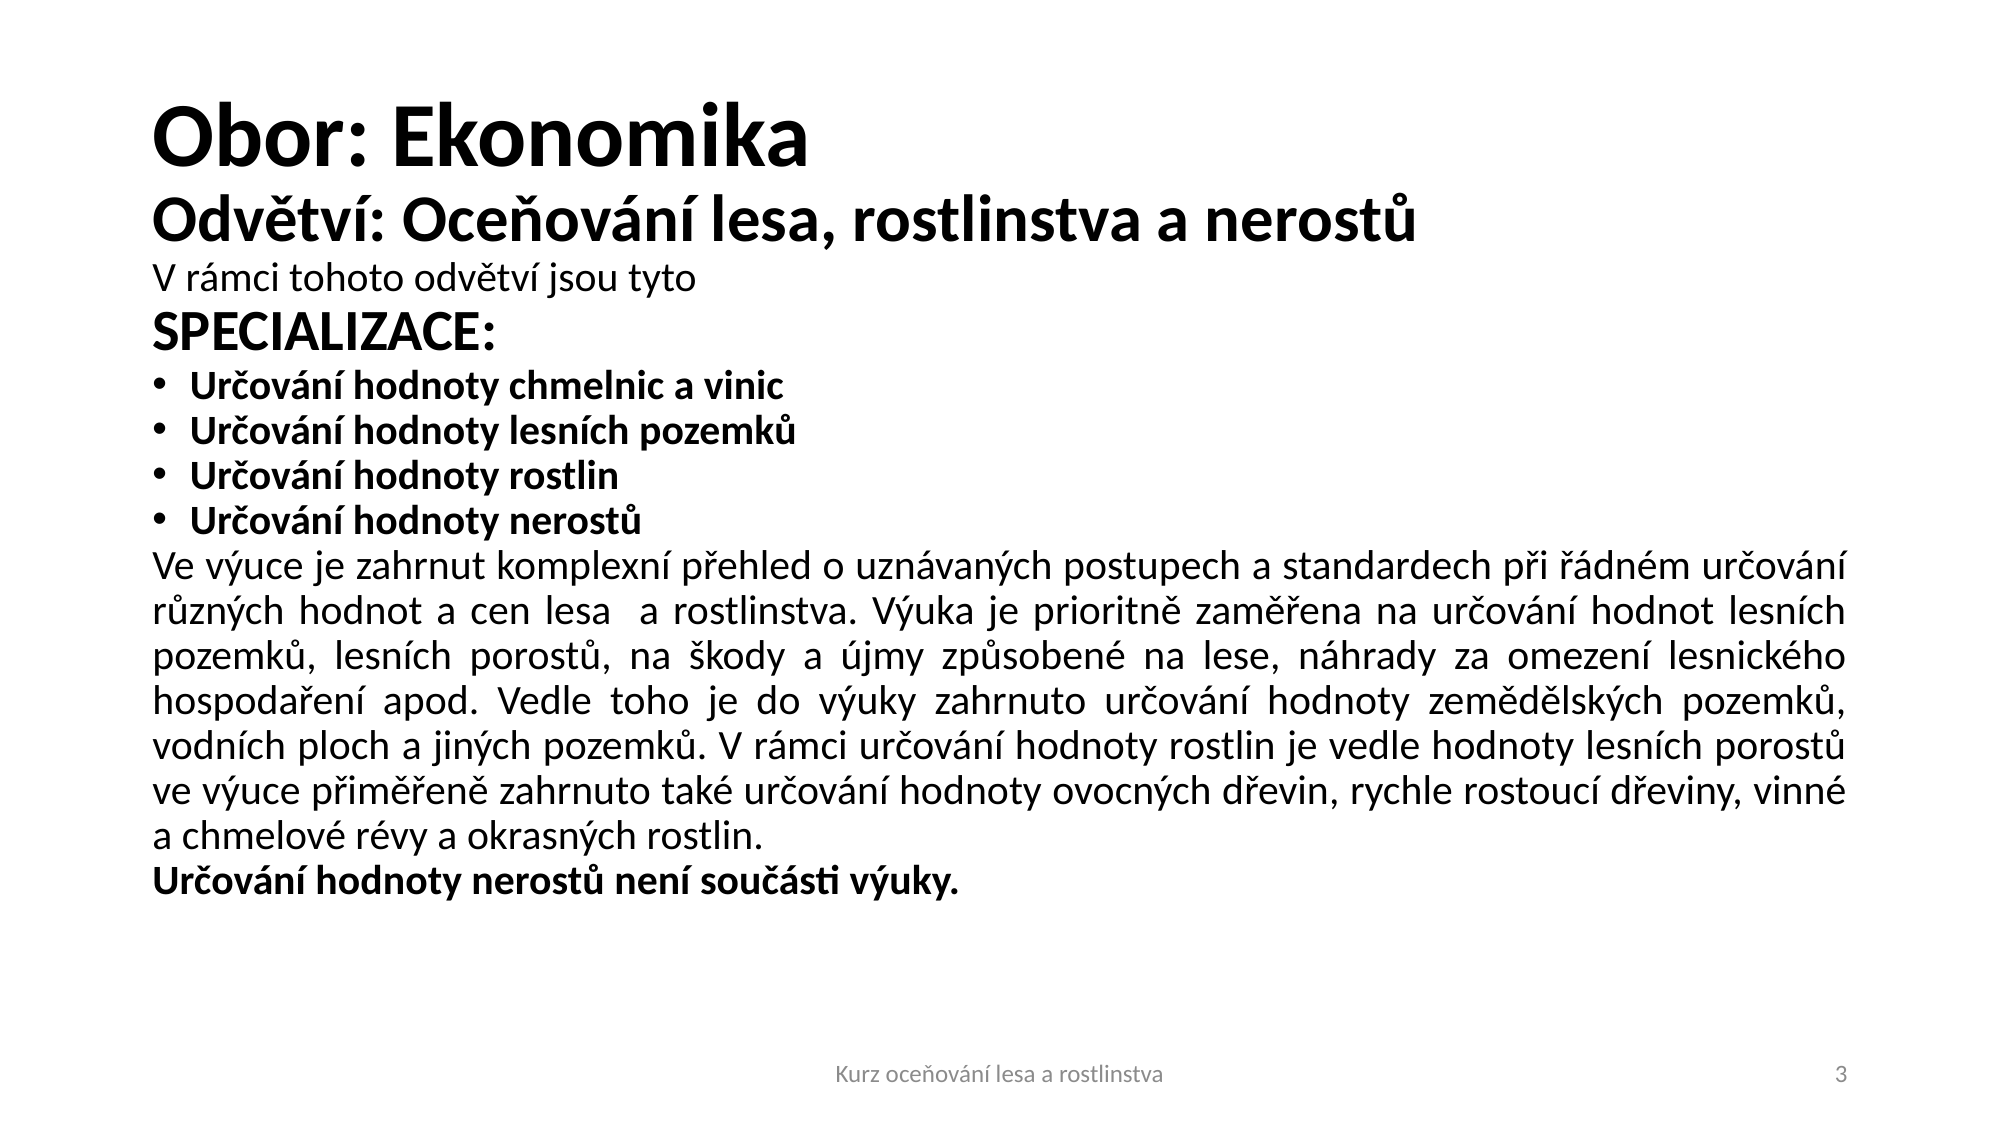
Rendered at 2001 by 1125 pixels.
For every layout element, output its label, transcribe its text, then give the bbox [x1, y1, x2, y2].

list Odvětví: Oceňování lesa, rostlinstva a nerostů V rámci tohoto odvětví jsou tyto SPECIALIZACE: Určování hodnoty chmelnic a vinic Určování hodnoty lesních pozemků Určování hodnoty rostlin Určování hodnoty nerostů Ve výuce je zahrnut komplexní přehled o uznávaných postupech a standardech při řádném určování různých hodnot a cen lesa a rostlinstva. Výuka je prioritně zaměřena na určování hodnot lesních pozemků, lesních porostů, na škody a újmy způsobené na lese, náhrady za omezení lesnického hospodaření apod. Vedle toho je do výuky zahrnuto určování hodnoty zemědělských pozemků, vodních ploch a jiných pozemků. V rámci určování hodnoty rostlin je vedle hodnoty lesních porostů ve výuce přiměřeně zahrnuto také určování hodnoty ovocných dřevin, rychle rostoucí dřeviny, vinné a chmelové révy a okrasných rostlin. Určování hodnoty nerostů není součásti výuky. [137, 175, 1863, 1014]
slide_number 3 [1412, 1042, 1863, 1103]
title Obor: Ekonomika [137, 59, 1863, 175]
footer Kurz oceňování lesa a rostlinstva [662, 1042, 1338, 1103]
